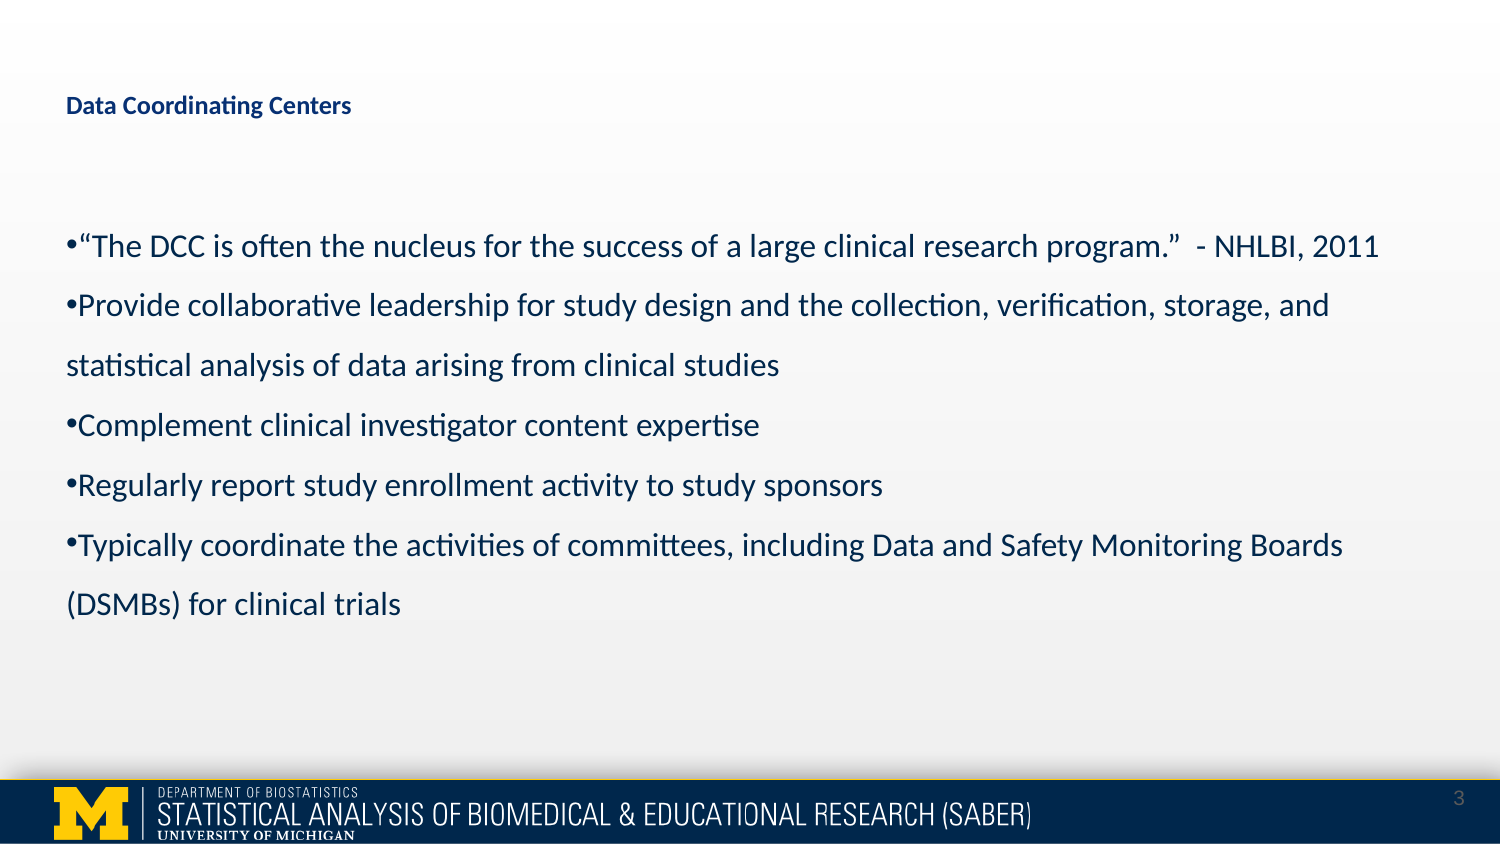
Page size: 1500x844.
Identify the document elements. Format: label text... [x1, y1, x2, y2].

list “The DCC is often the nucleus for the success of a large clinical research program.” - NHLBI, 2011 Provide collaborative leadership for study design and the collection, verification, storage, and statistical analysis of data arising from clinical studies Complement clinical investigator content expertise Regularly report study enrollment activity to study sponsors Typically coordinate the activities of committees, including Data and Safety Monitoring Boards (DSMBs) for clinical trials [51, 189, 1449, 750]
picture [54, 787, 1030, 840]
slide_number 3 [1389, 764, 1480, 830]
title Data Coordinating Centers [51, 72, 1449, 167]
